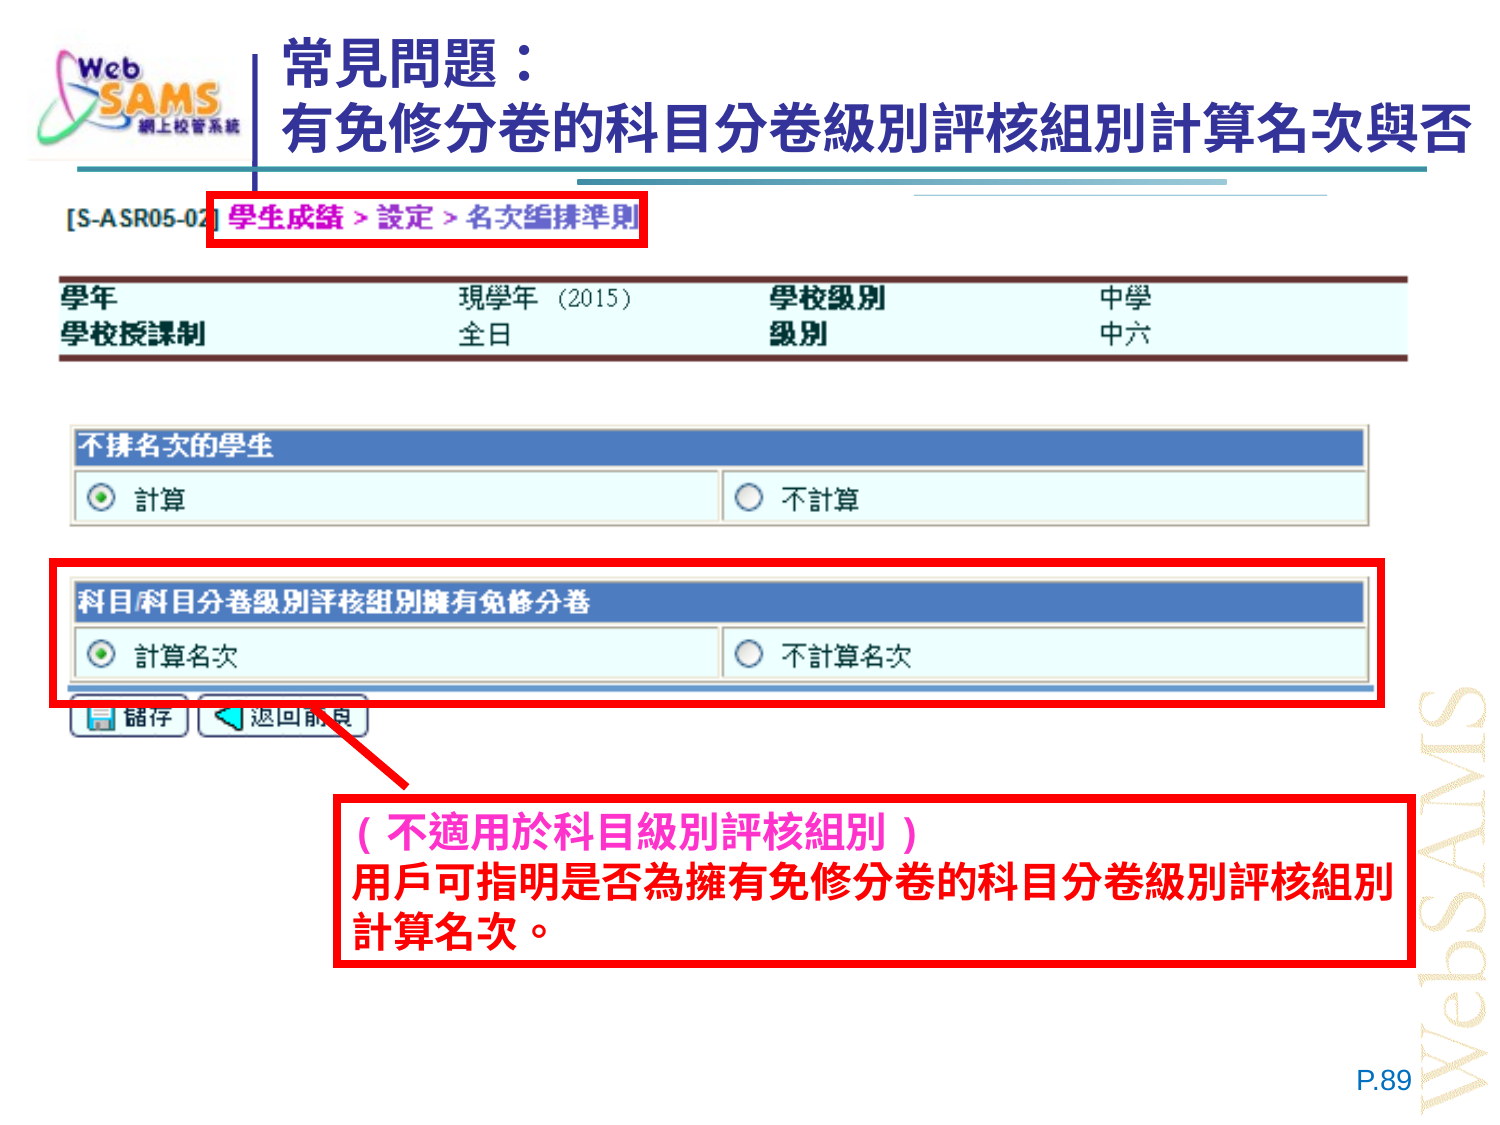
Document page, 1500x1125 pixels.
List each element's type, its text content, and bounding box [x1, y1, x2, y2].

text_box (不適用於科目級別評核組別) 用戶可指明是否為擁有免修分卷的科目分卷級別評核組別計算名次。 [336, 798, 1412, 965]
text_box P.89 [1114, 1029, 1428, 1105]
title 常見問題： 有免修分卷的科目分卷級別評核組別計算名次與否 [265, 41, 1500, 167]
picture [1393, 679, 1500, 1117]
picture [52, 388, 1382, 764]
picture [27, 29, 253, 161]
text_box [52, 196, 1424, 389]
